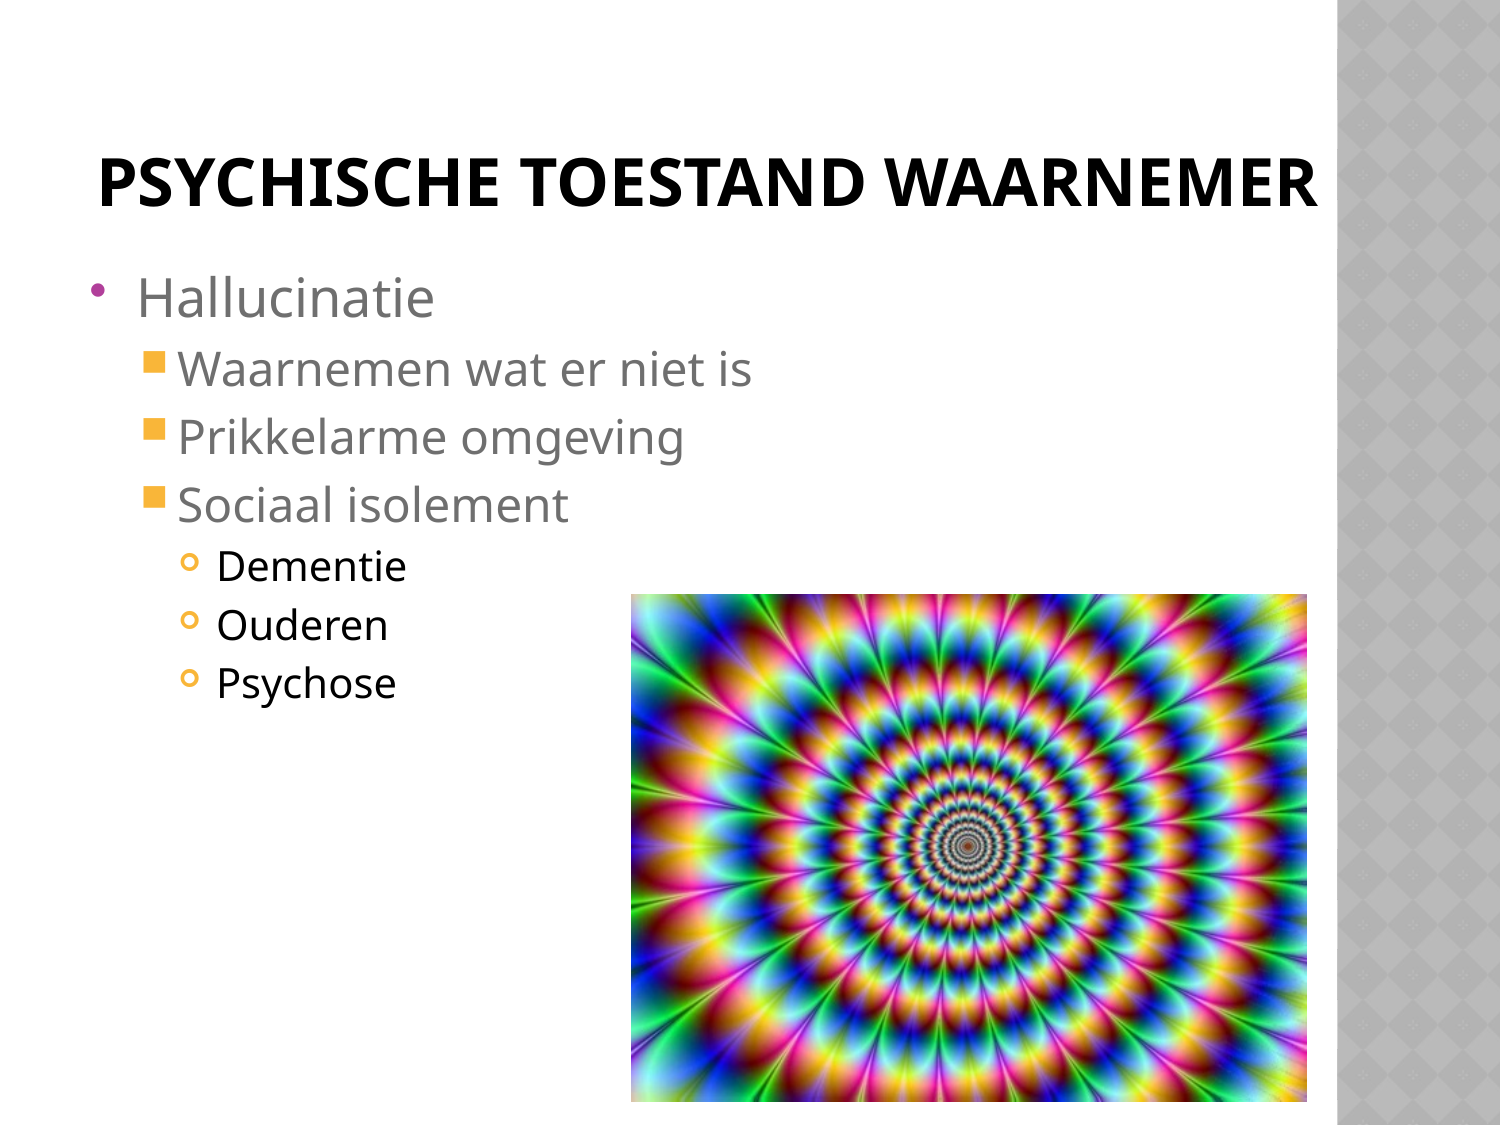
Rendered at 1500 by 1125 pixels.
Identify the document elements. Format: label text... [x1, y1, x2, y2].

picture [631, 594, 1308, 1102]
list Hallucinatie Waarnemen wat er niet is Prikkelarme omgeving Sociaal isolement Dementie Ouderen Psychose [76, 255, 1306, 976]
title Psychische toestand waarnemer [88, 90, 1471, 220]
